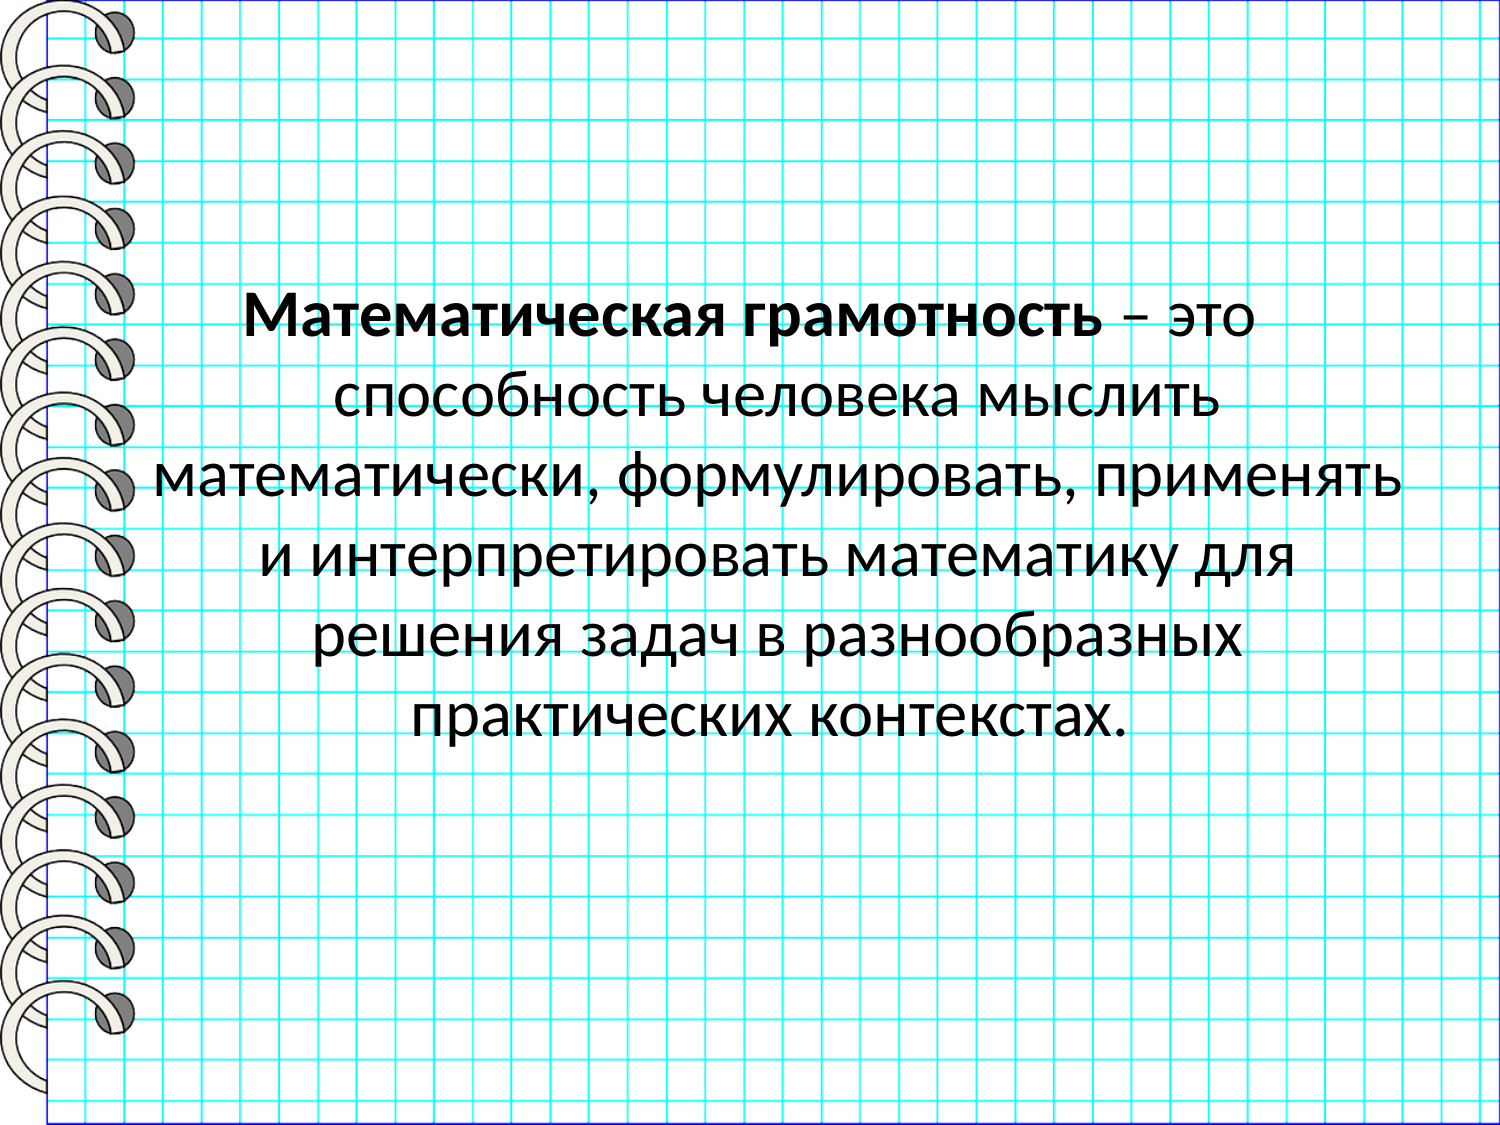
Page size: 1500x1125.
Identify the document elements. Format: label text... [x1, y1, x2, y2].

list Математическая грамотность – это способность человека мыслить математически, формулировать, применять и интерпретировать математику для решения задач в разнообразных практических контекстах. [75, 262, 1425, 1005]
picture [0, 0, 1500, 1125]
